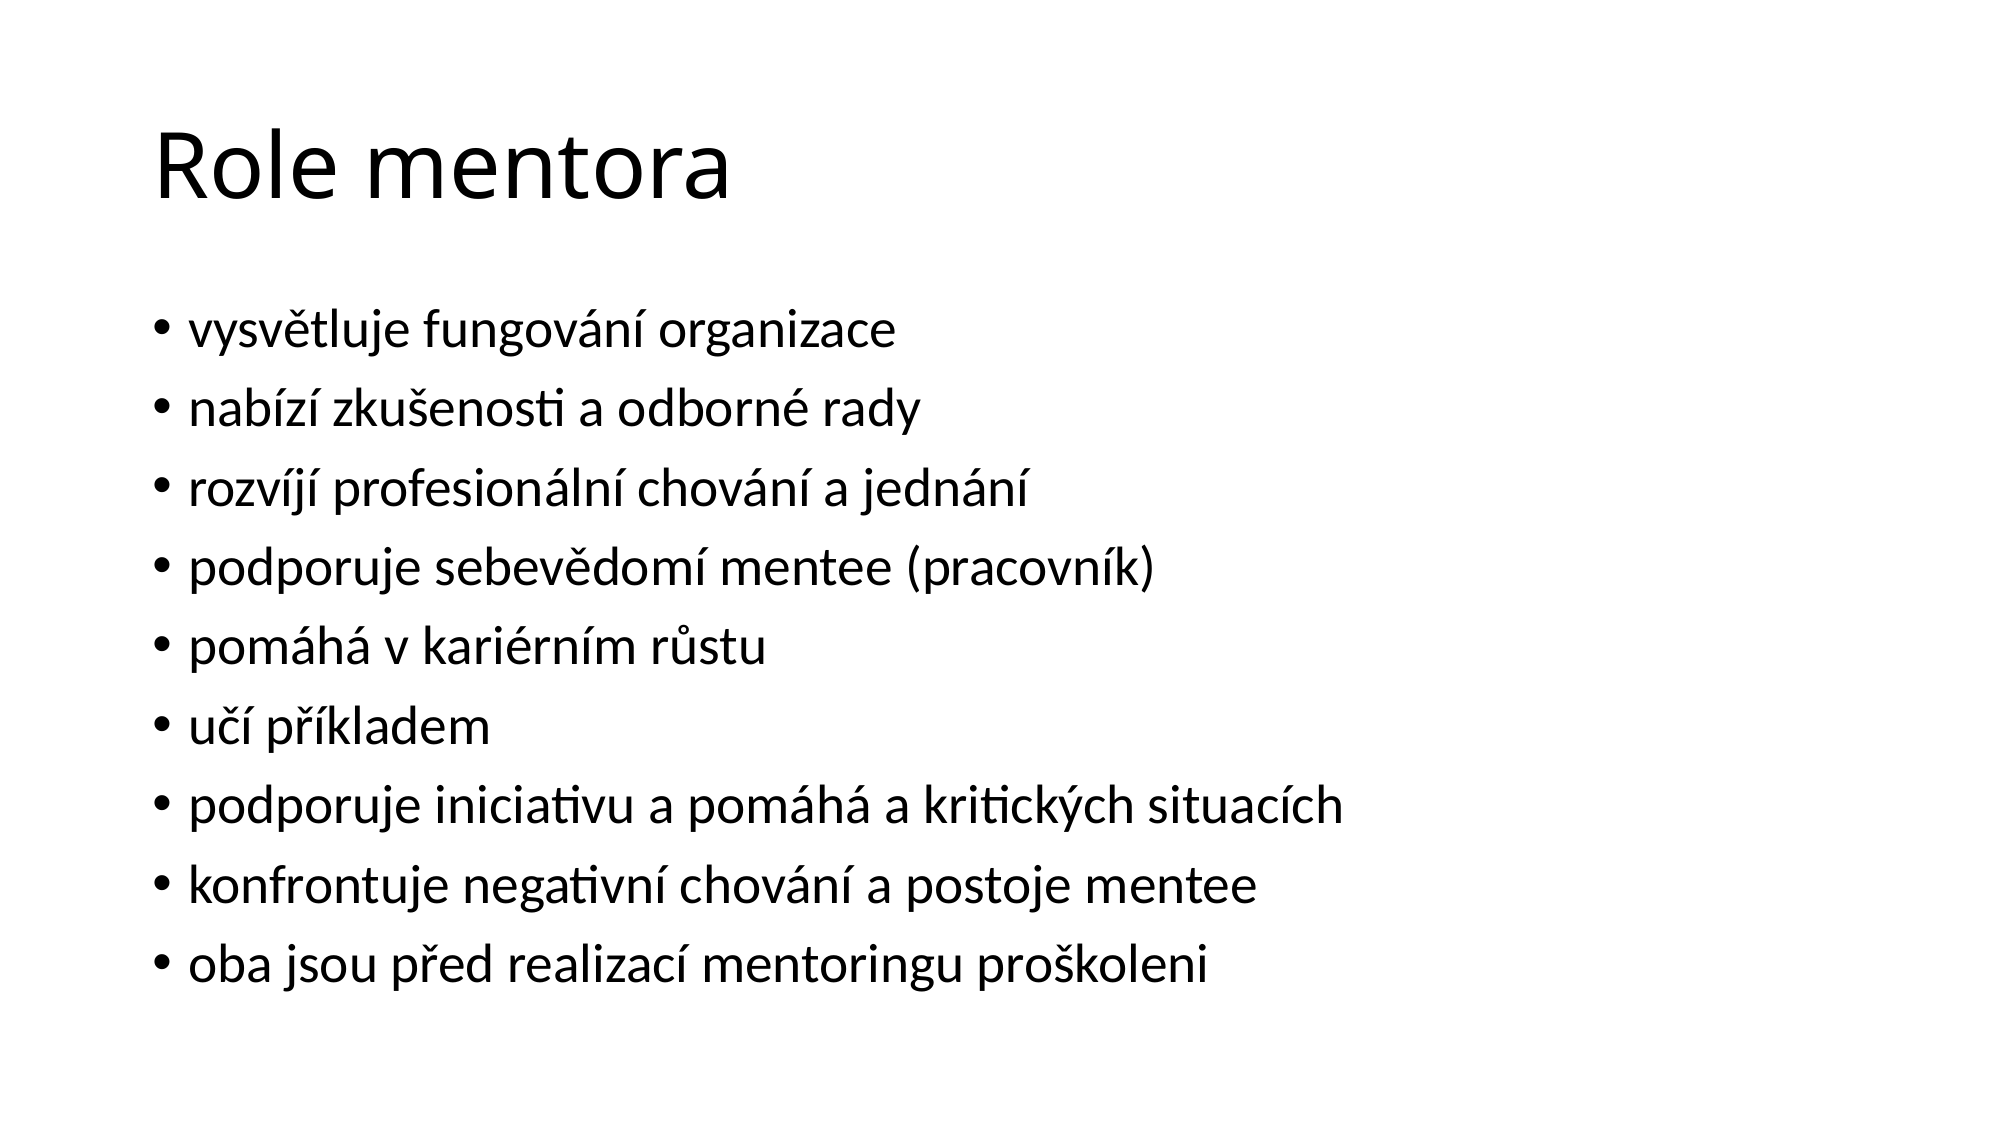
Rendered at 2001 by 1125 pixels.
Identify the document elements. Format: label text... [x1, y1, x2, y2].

list vysvětluje fungování organizace nabízí zkušenosti a odborné rady rozvíjí profesionální chování a jednání podporuje sebevědomí mentee (pracovník) pomáhá v kariérním růstu učí příkladem podporuje iniciativu a pomáhá a kritických situacích konfrontuje negativní chování a postoje mentee oba jsou před realizací mentoringu proškoleni [137, 291, 1827, 1006]
title Role mentora [137, 59, 1863, 278]
